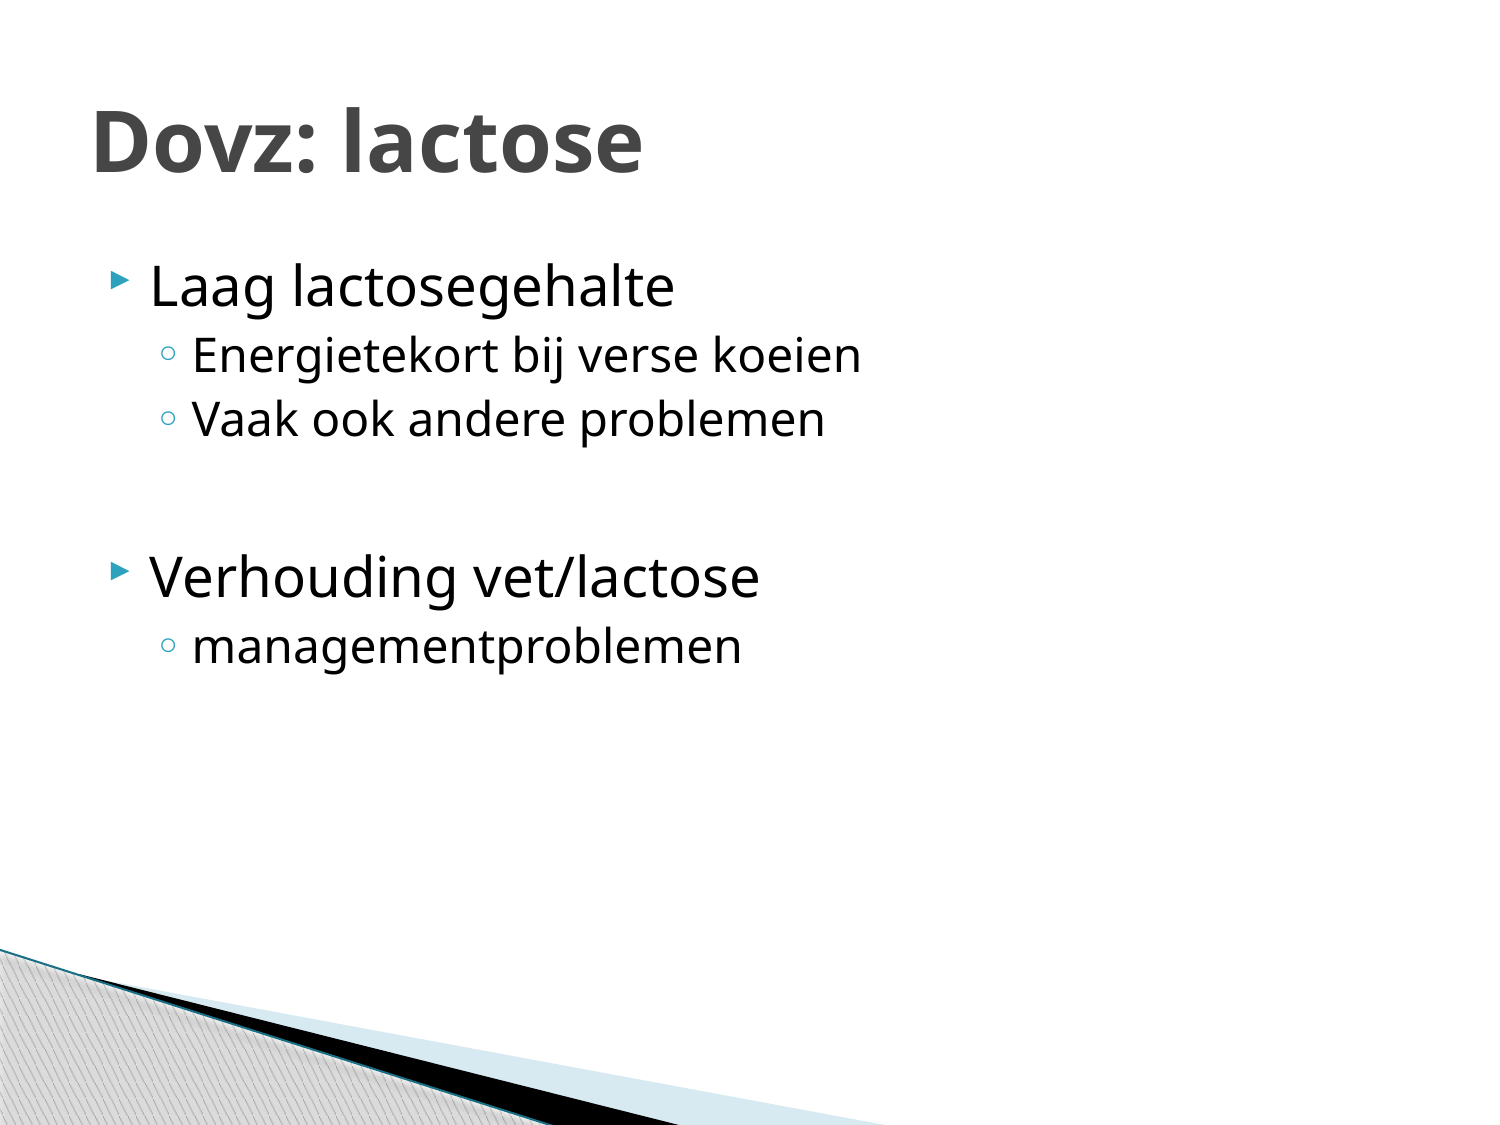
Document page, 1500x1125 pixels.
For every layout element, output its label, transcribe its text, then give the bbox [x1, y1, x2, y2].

title Dovz: lactose [75, 45, 1425, 233]
list Laag lactosegehalte Energietekort bij verse koeien Vaak ook andere problemen Verhouding vet/lactose managementproblemen [75, 243, 1425, 986]
